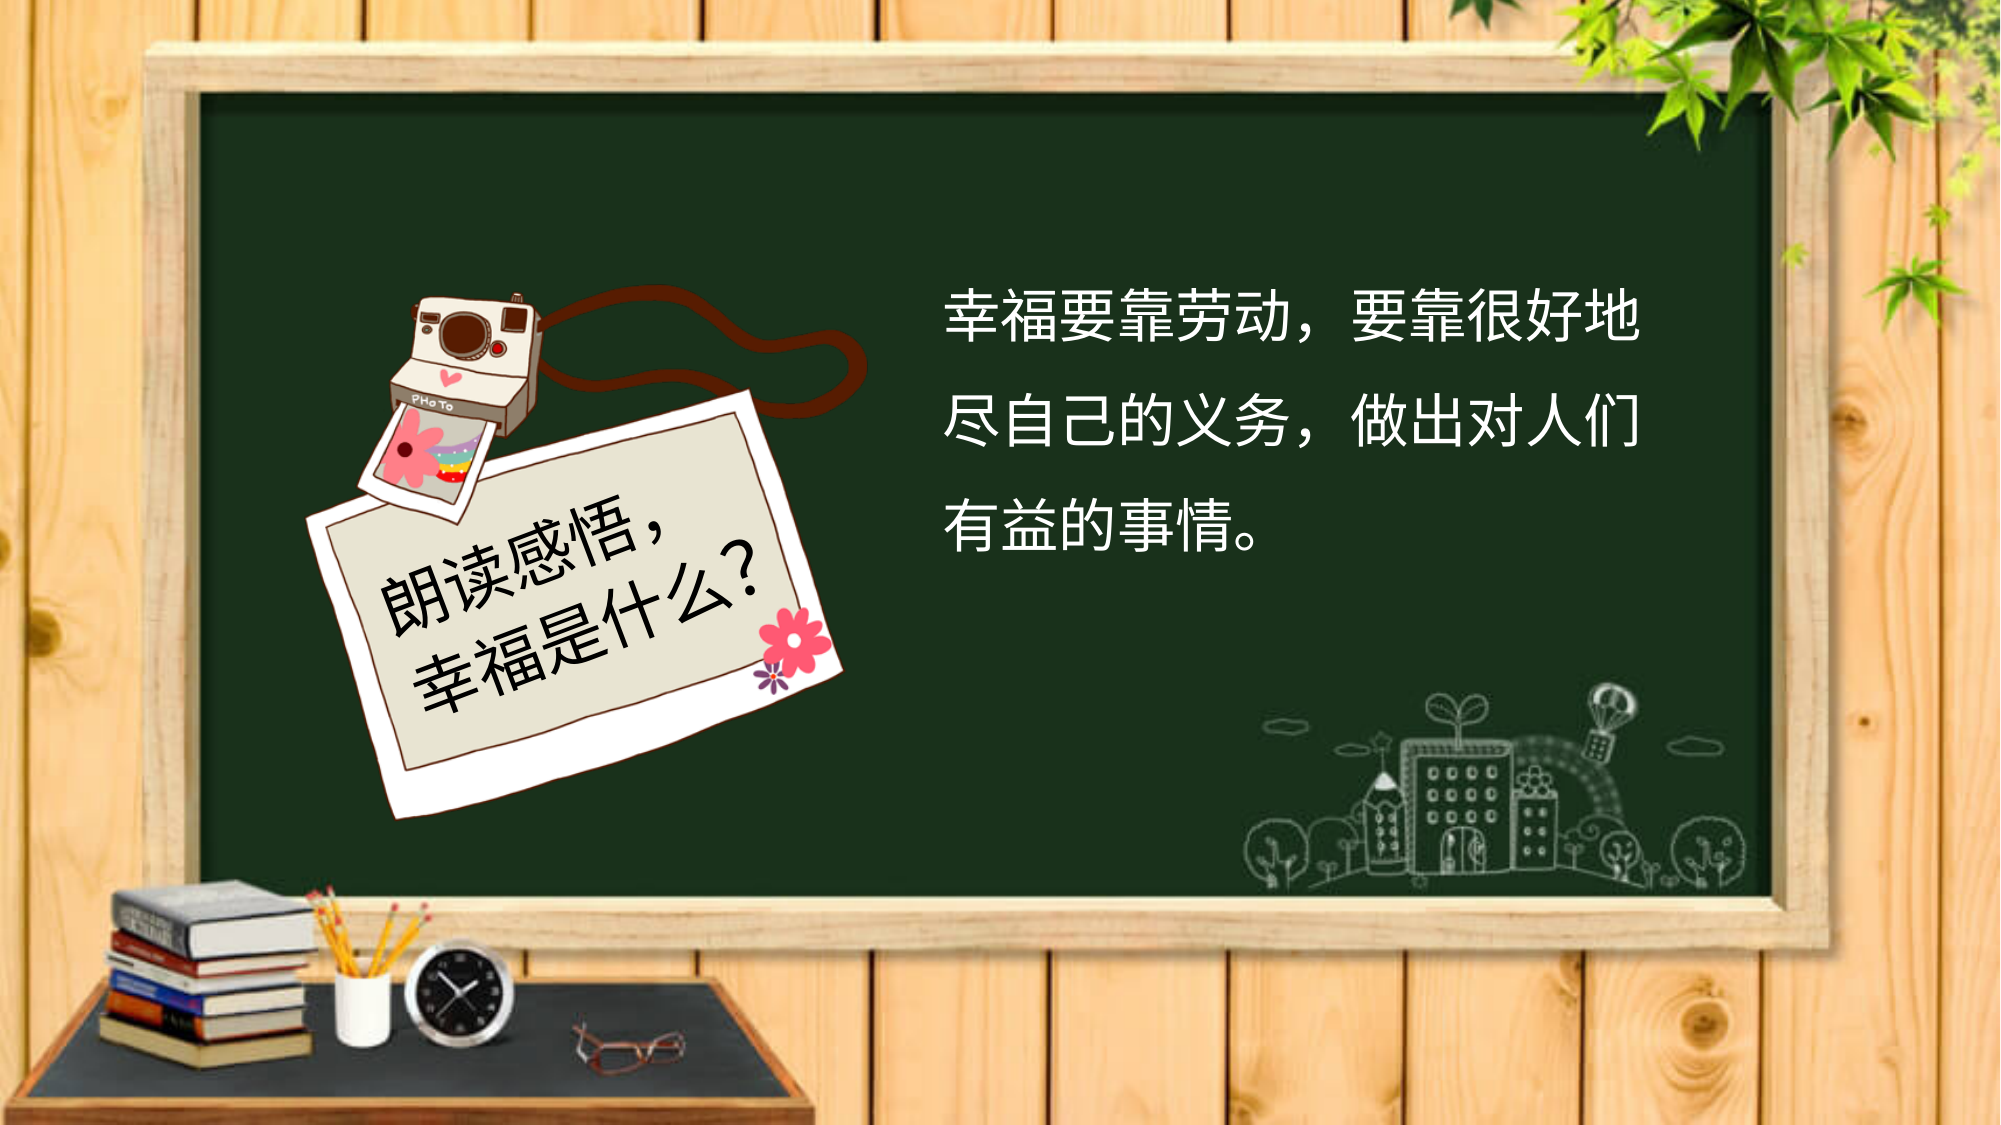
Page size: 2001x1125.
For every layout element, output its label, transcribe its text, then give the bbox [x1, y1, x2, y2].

text_box 幸福要靠劳动，要靠很好地尽自己的义务，做出对人们有益的事情。 [928, 236, 1667, 672]
picture [0, 0, 2001, 1125]
